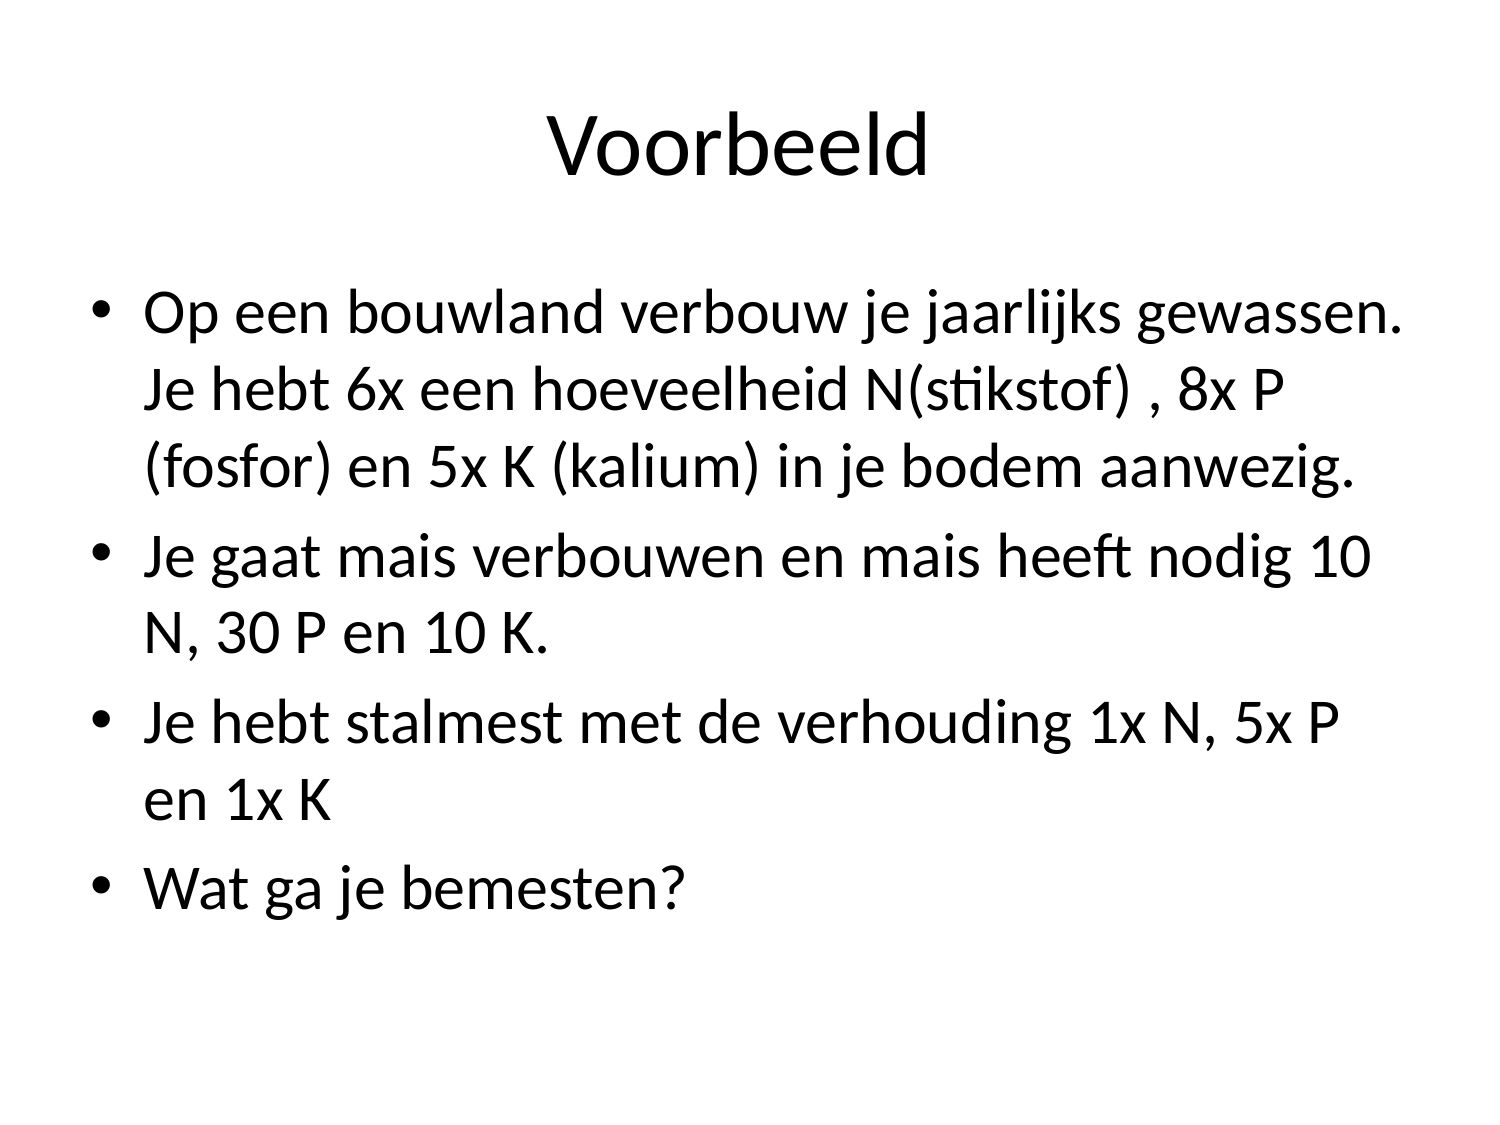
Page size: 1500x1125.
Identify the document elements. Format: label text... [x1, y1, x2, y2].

list Op een bouwland verbouw je jaarlijks gewassen. Je hebt 6x een hoeveelheid N(stikstof) , 8x P (fosfor) en 5x K (kalium) in je bodem aanwezig. Je gaat mais verbouwen en mais heeft nodig 10 N, 30 P en 10 K. Je hebt stalmest met de verhouding 1x N, 5x P en 1x K Wat ga je bemesten? [75, 262, 1425, 1005]
title Voorbeeld [75, 45, 1425, 233]
